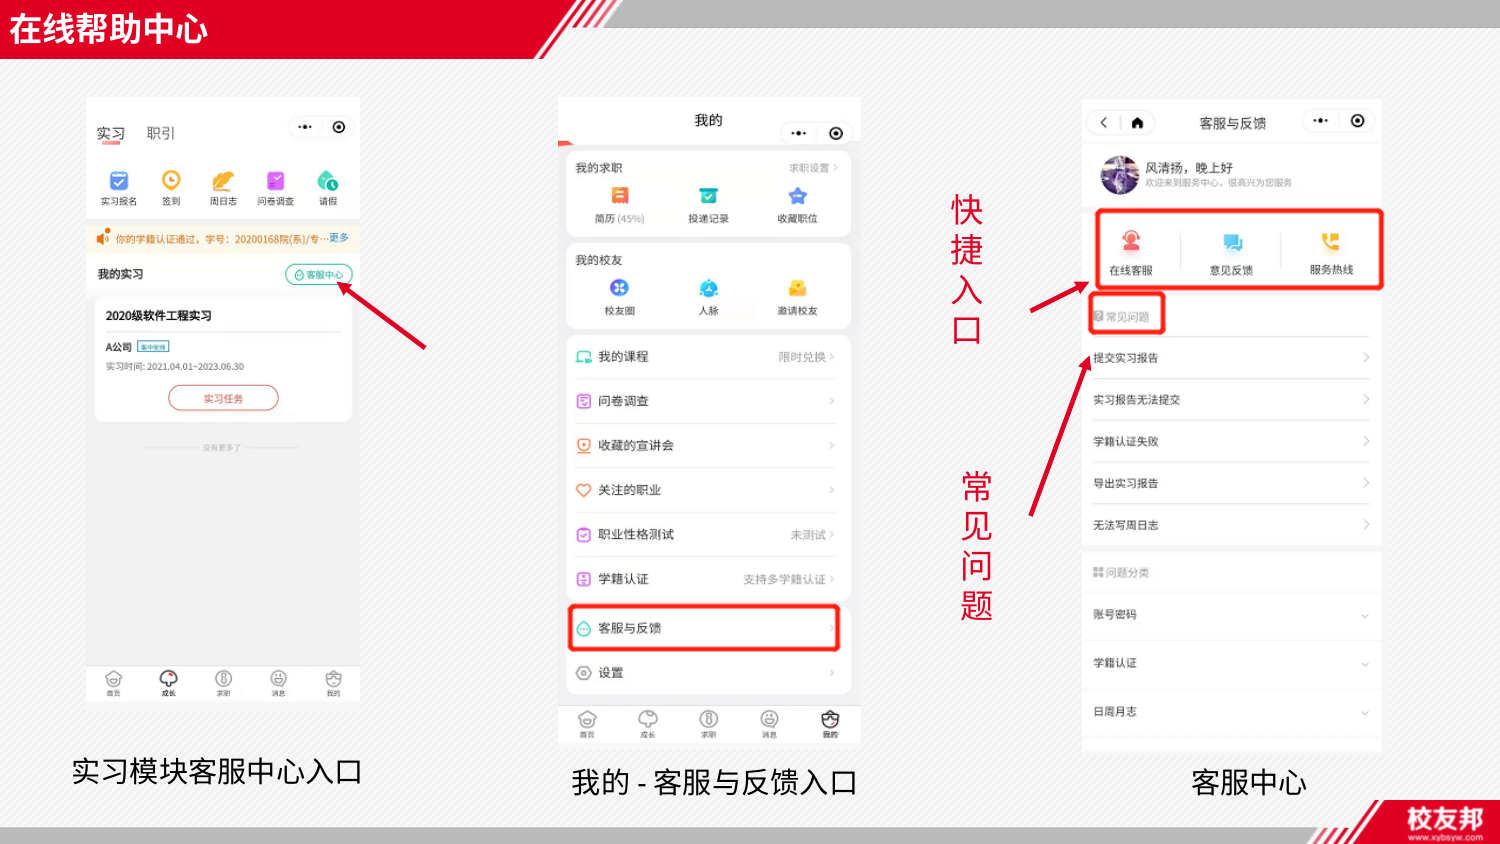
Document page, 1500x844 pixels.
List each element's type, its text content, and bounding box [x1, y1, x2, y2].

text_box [1030, 281, 1090, 312]
text_box 我的-客服与反馈入口 [557, 746, 890, 807]
text_box 在线帮助中心 [2, 1, 569, 56]
text_box 实习模块客服中心入口 [56, 735, 389, 796]
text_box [1030, 355, 1090, 516]
text_box 客服中心 [1176, 754, 1333, 807]
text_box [336, 281, 426, 348]
picture [0, 0, 1500, 844]
text_box 常见问题 [945, 458, 1031, 633]
text_box 快捷入口 [936, 181, 1022, 357]
